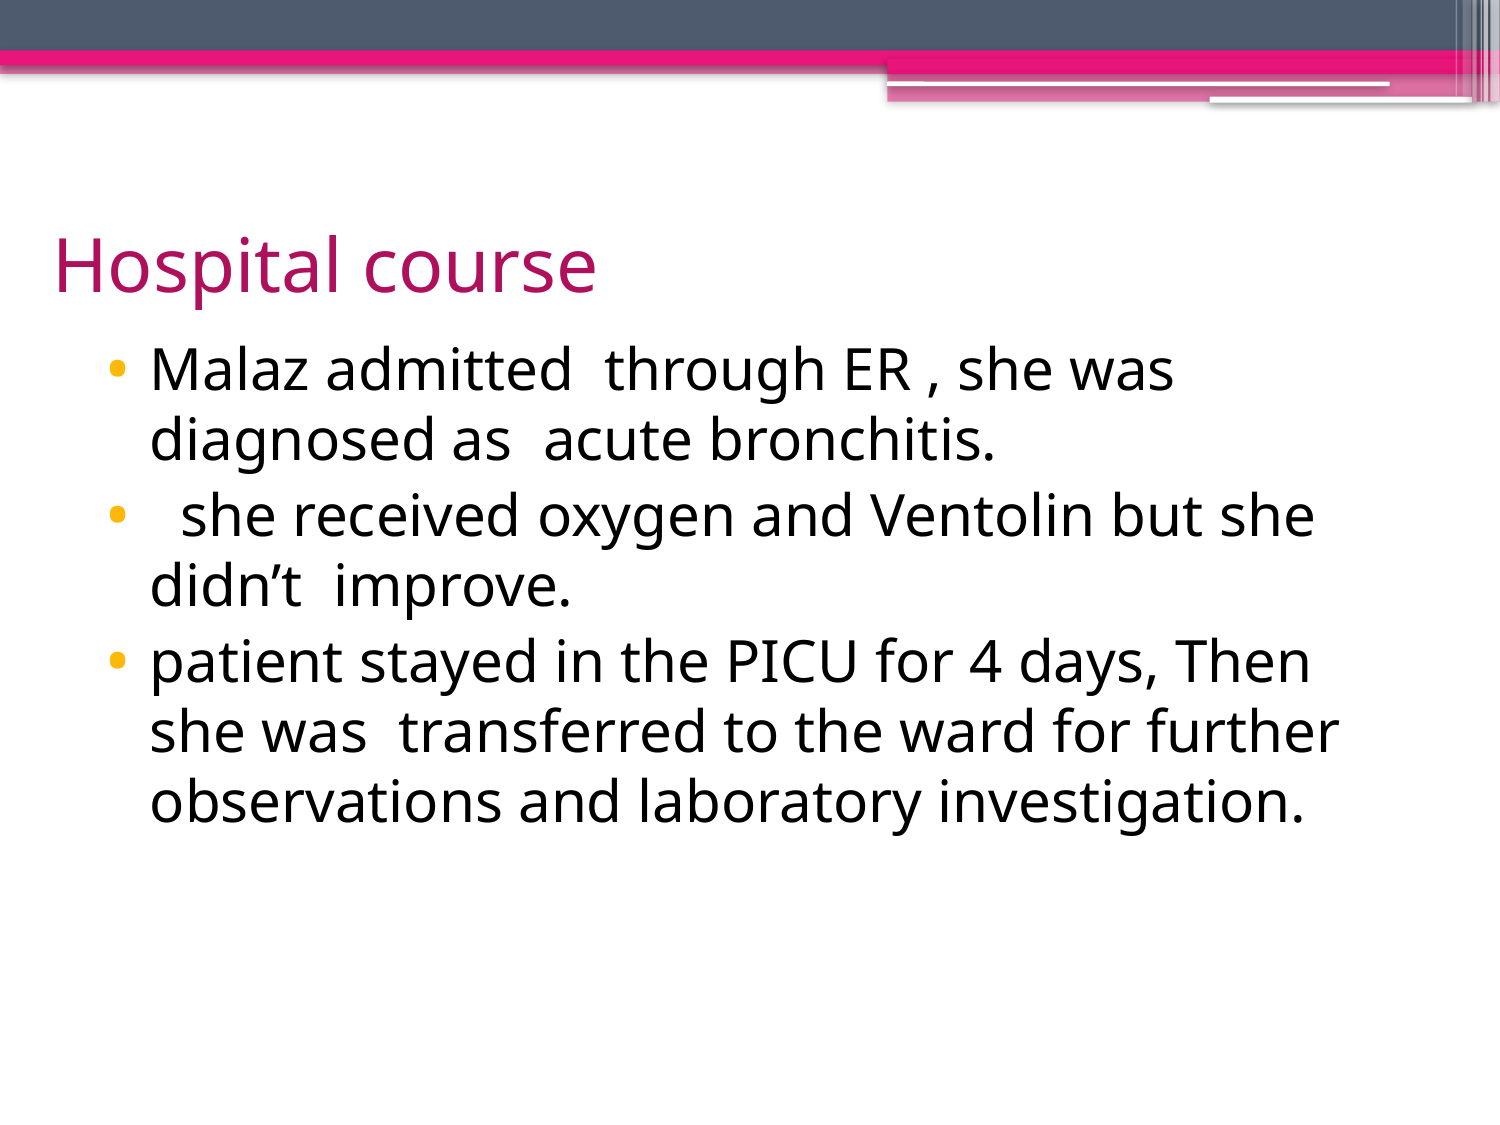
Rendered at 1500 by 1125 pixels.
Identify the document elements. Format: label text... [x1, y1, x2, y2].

list Malaz admitted through ER , she was diagnosed as acute bronchitis. she received oxygen and Ventolin but she didn’t improve. patient stayed in the PICU for 4 days, Then she was transferred to the ward for further observations and laboratory investigation. [75, 324, 1425, 1079]
title Hospital course [37, 174, 1350, 350]
